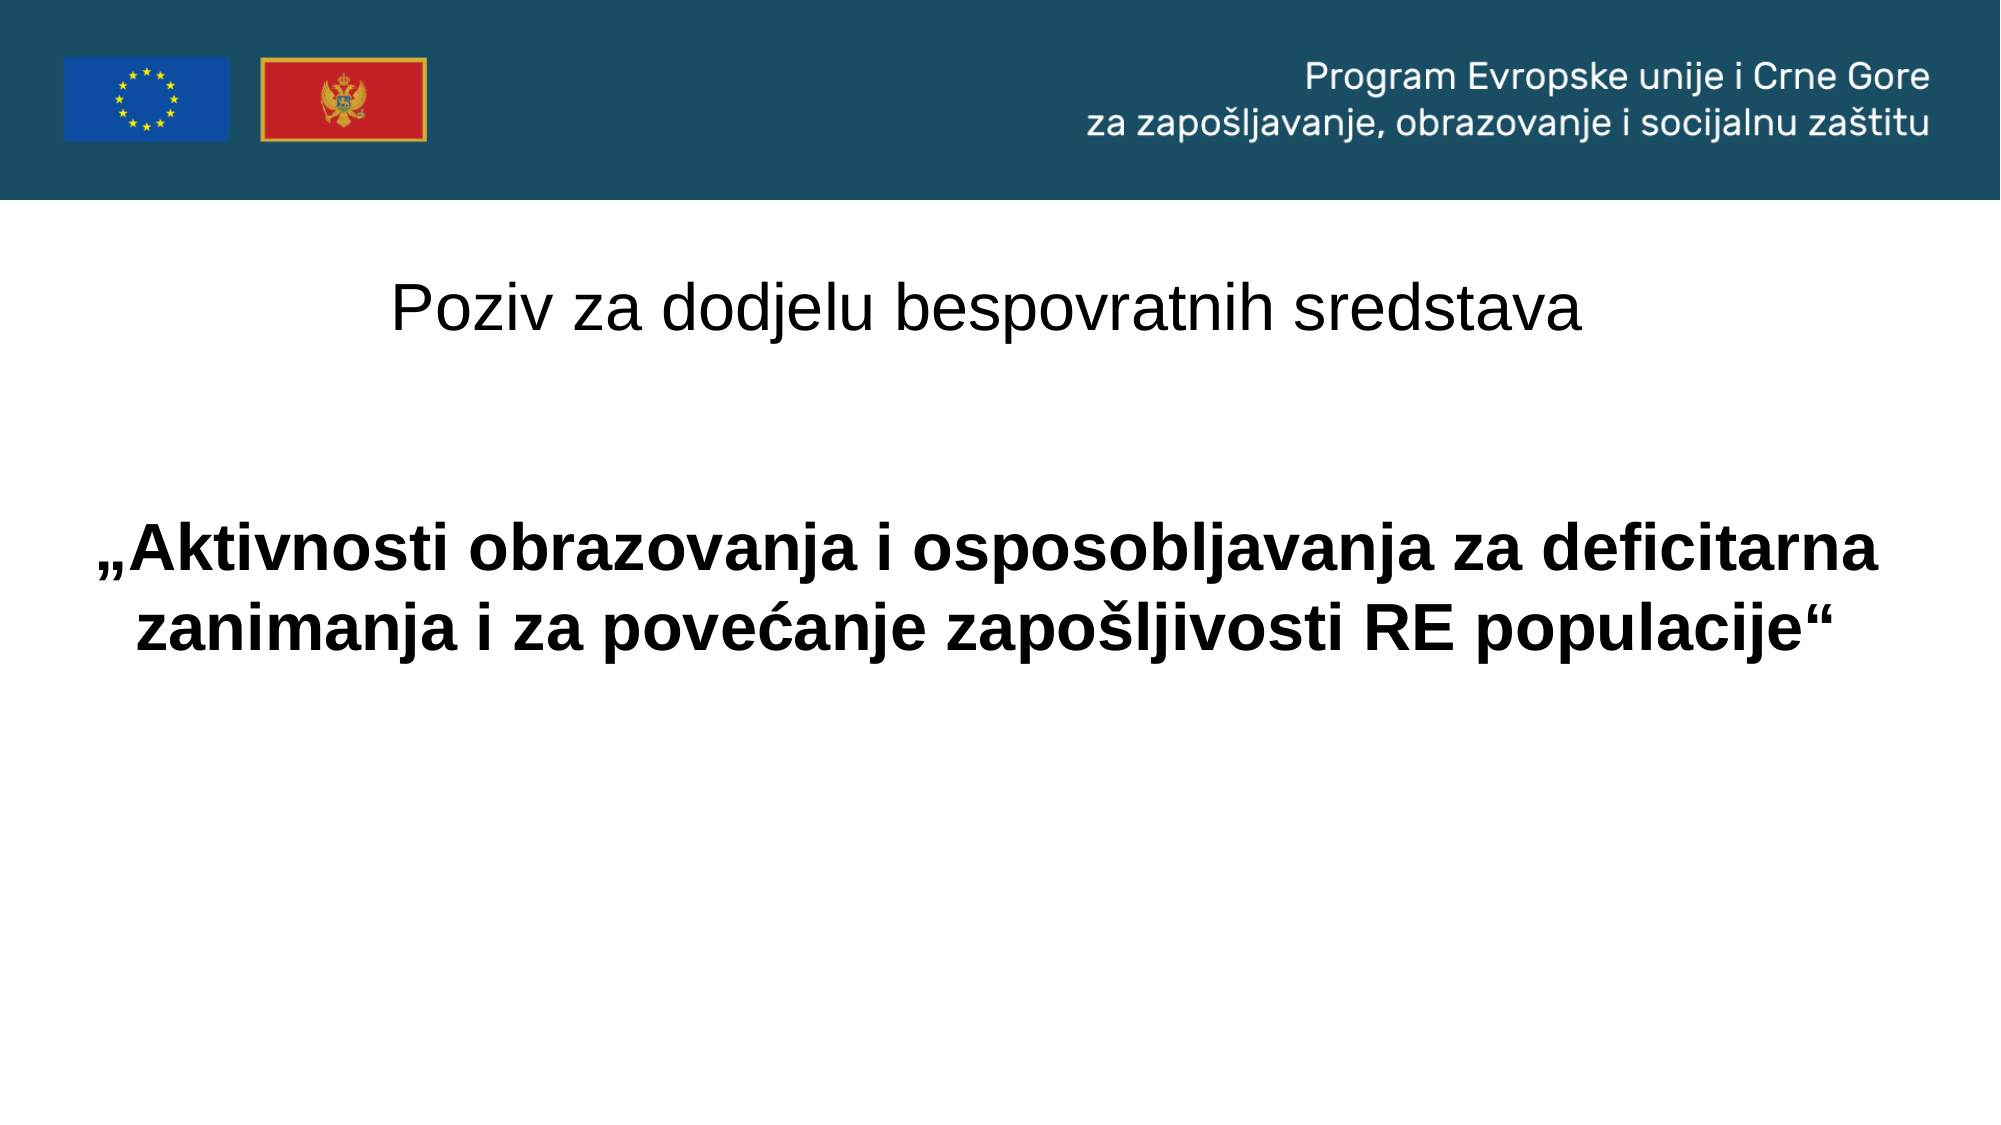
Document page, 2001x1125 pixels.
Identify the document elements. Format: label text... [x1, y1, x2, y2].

picture [0, 0, 2000, 200]
text_box Poziv za dodjelu bespovratnih sredstava „Aktivnosti obrazovanja i osposobljavanja za deficitarna zanimanja i za povećanje zapošljivosti RE populacije“ [54, 256, 1921, 671]
